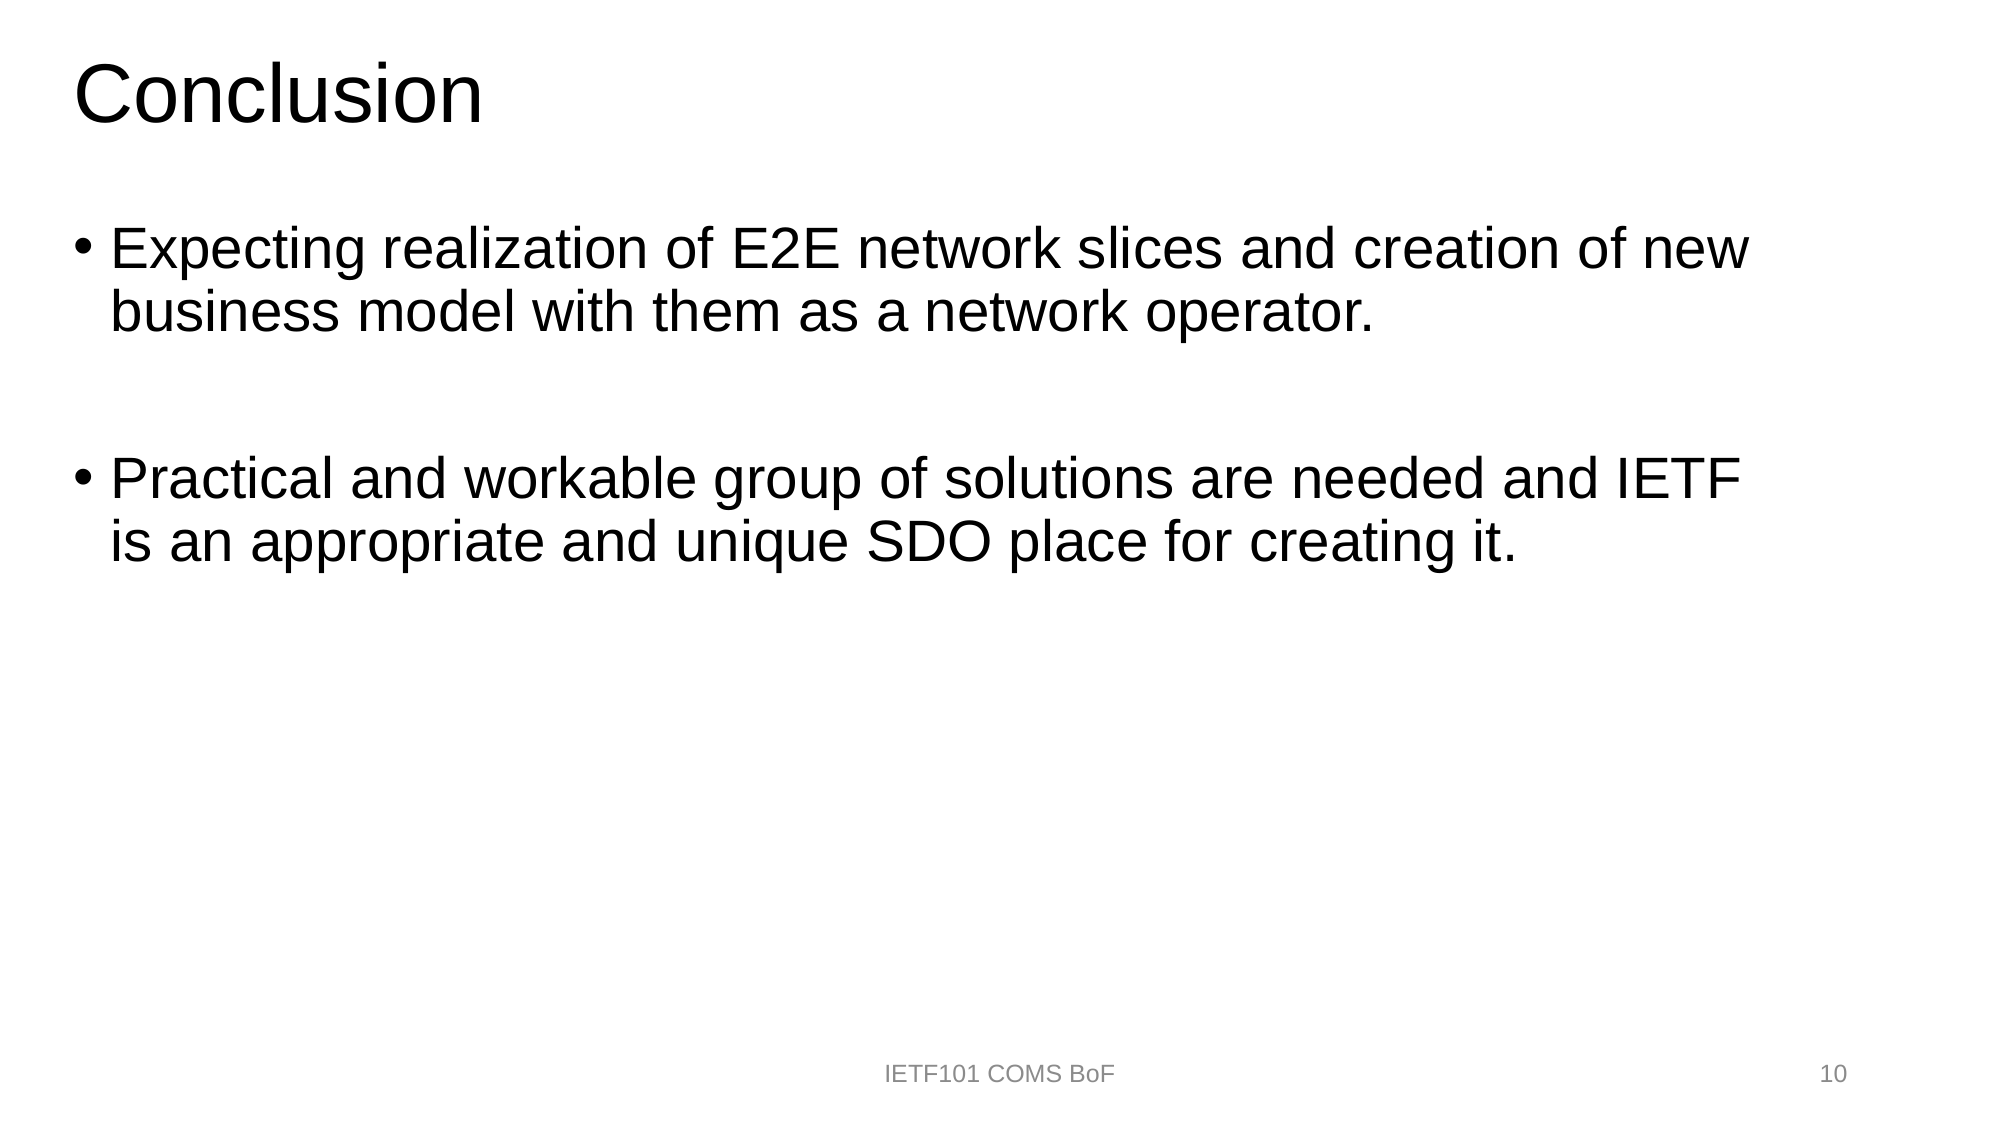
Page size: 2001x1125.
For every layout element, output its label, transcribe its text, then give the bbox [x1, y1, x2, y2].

slide_number 10 [1412, 1042, 1863, 1103]
footer IETF101 COMS BoF [662, 1042, 1338, 1103]
list Expecting realization of E2E network slices and creation of new business model with them as a network operator. Practical and workable group of solutions are needed and IETF is an appropriate and unique SDO place for creating it. [58, 210, 1784, 925]
title Conclusion [58, 41, 1784, 150]
